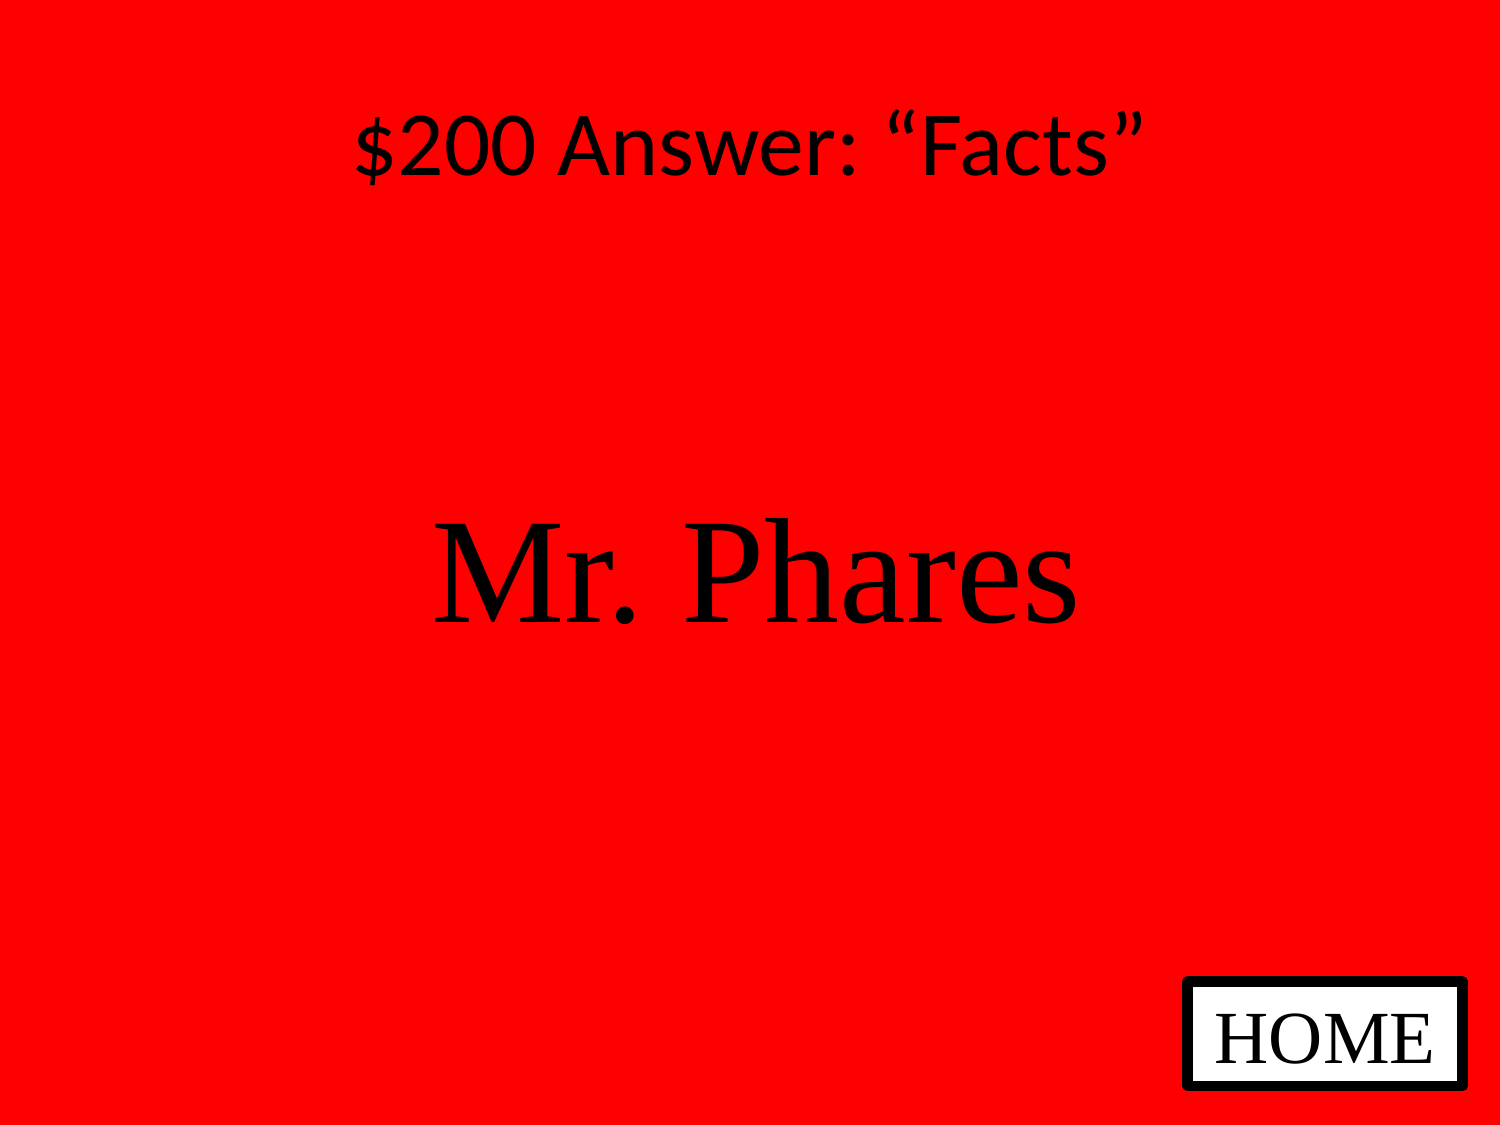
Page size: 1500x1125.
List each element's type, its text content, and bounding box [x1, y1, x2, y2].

title $200 Answer: “Facts” [75, 45, 1425, 233]
text_box HOME [1187, 981, 1463, 1087]
text_box Mr. Phares [62, 465, 1450, 661]
